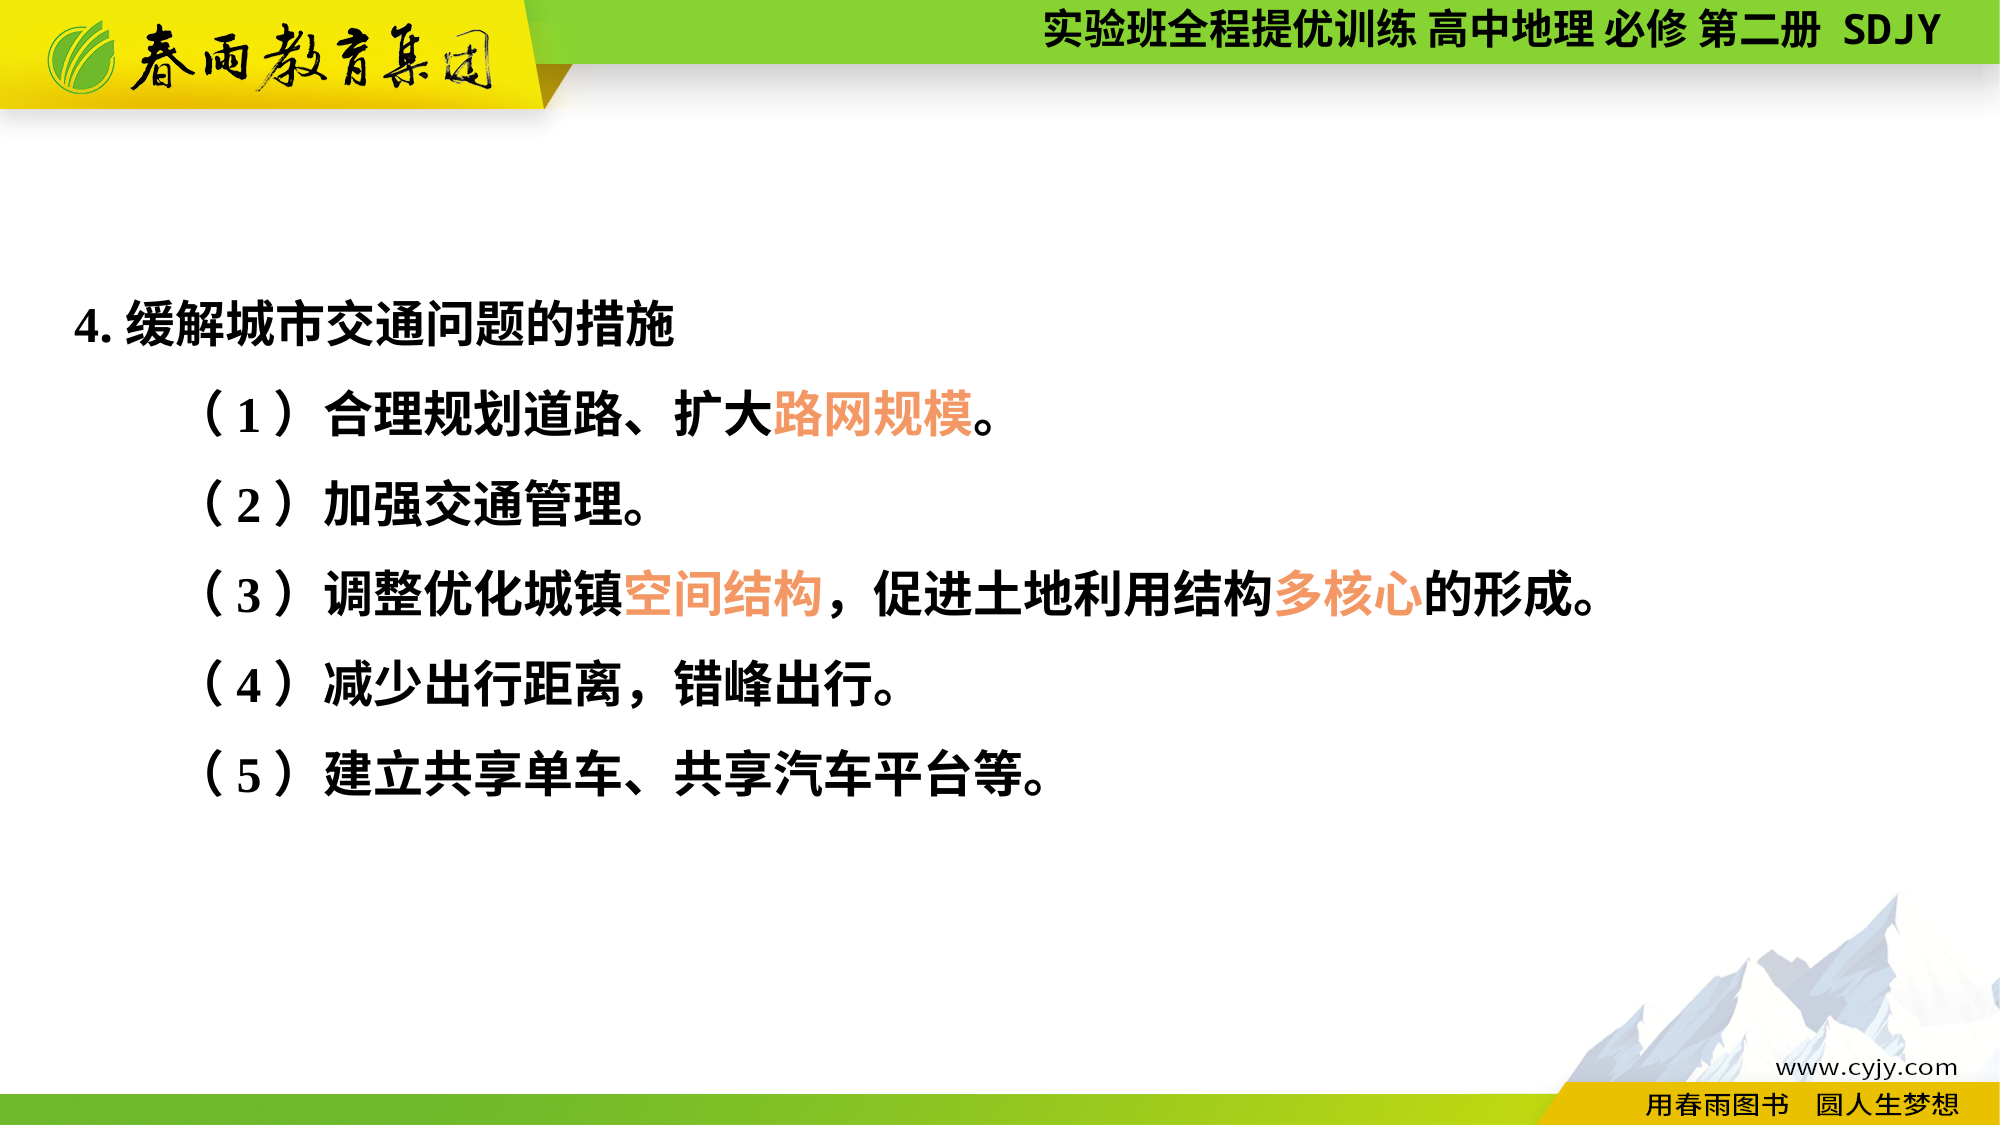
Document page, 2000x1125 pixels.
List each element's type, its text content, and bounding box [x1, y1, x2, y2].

list 4.缓解城市交通问题的措施 （1）合理规划道路、扩大路网规模。 （2）加强交通管理。 （3）调整优化城镇空间结构，促进土地利用结构多核心的形成。 （4）减少出行距离，错峰出行。 （5）建立共享单车、共享汽车平台等。 [59, 255, 1944, 805]
picture [0, 0, 2000, 1125]
